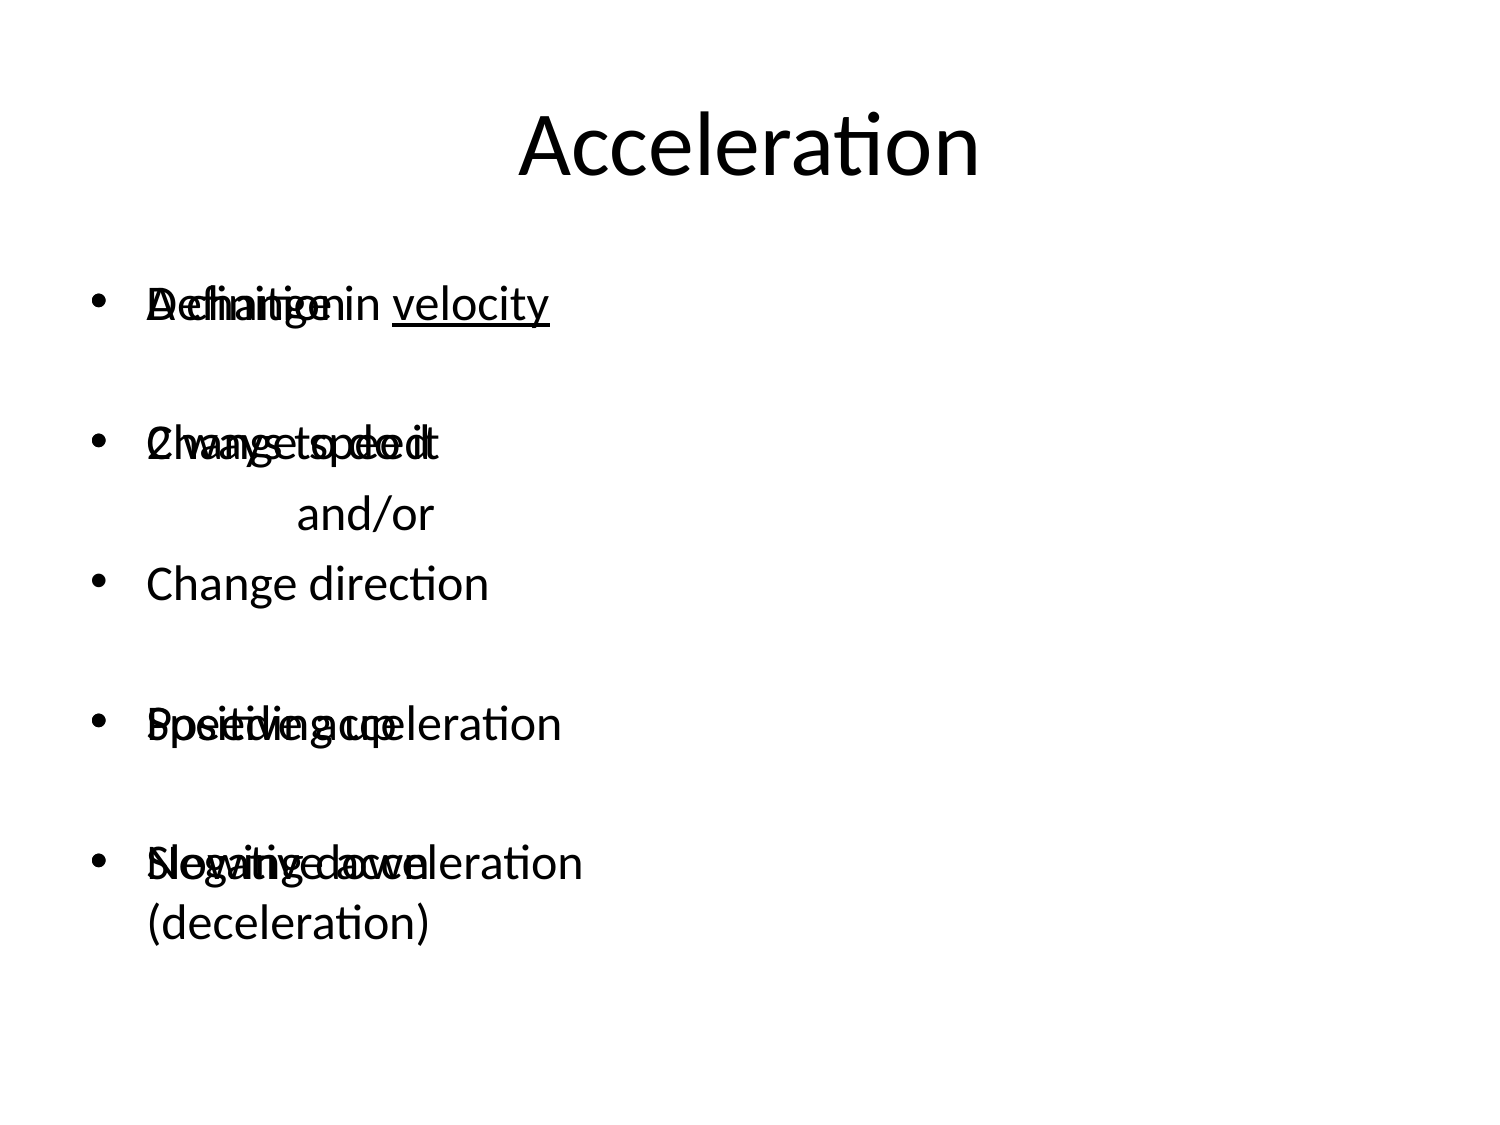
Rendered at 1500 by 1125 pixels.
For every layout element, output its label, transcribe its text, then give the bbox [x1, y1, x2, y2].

list A change in velocity Change speed and/or Change direction Speeding up Slowing down [75, 262, 1425, 1005]
title Acceleration [75, 45, 1425, 233]
